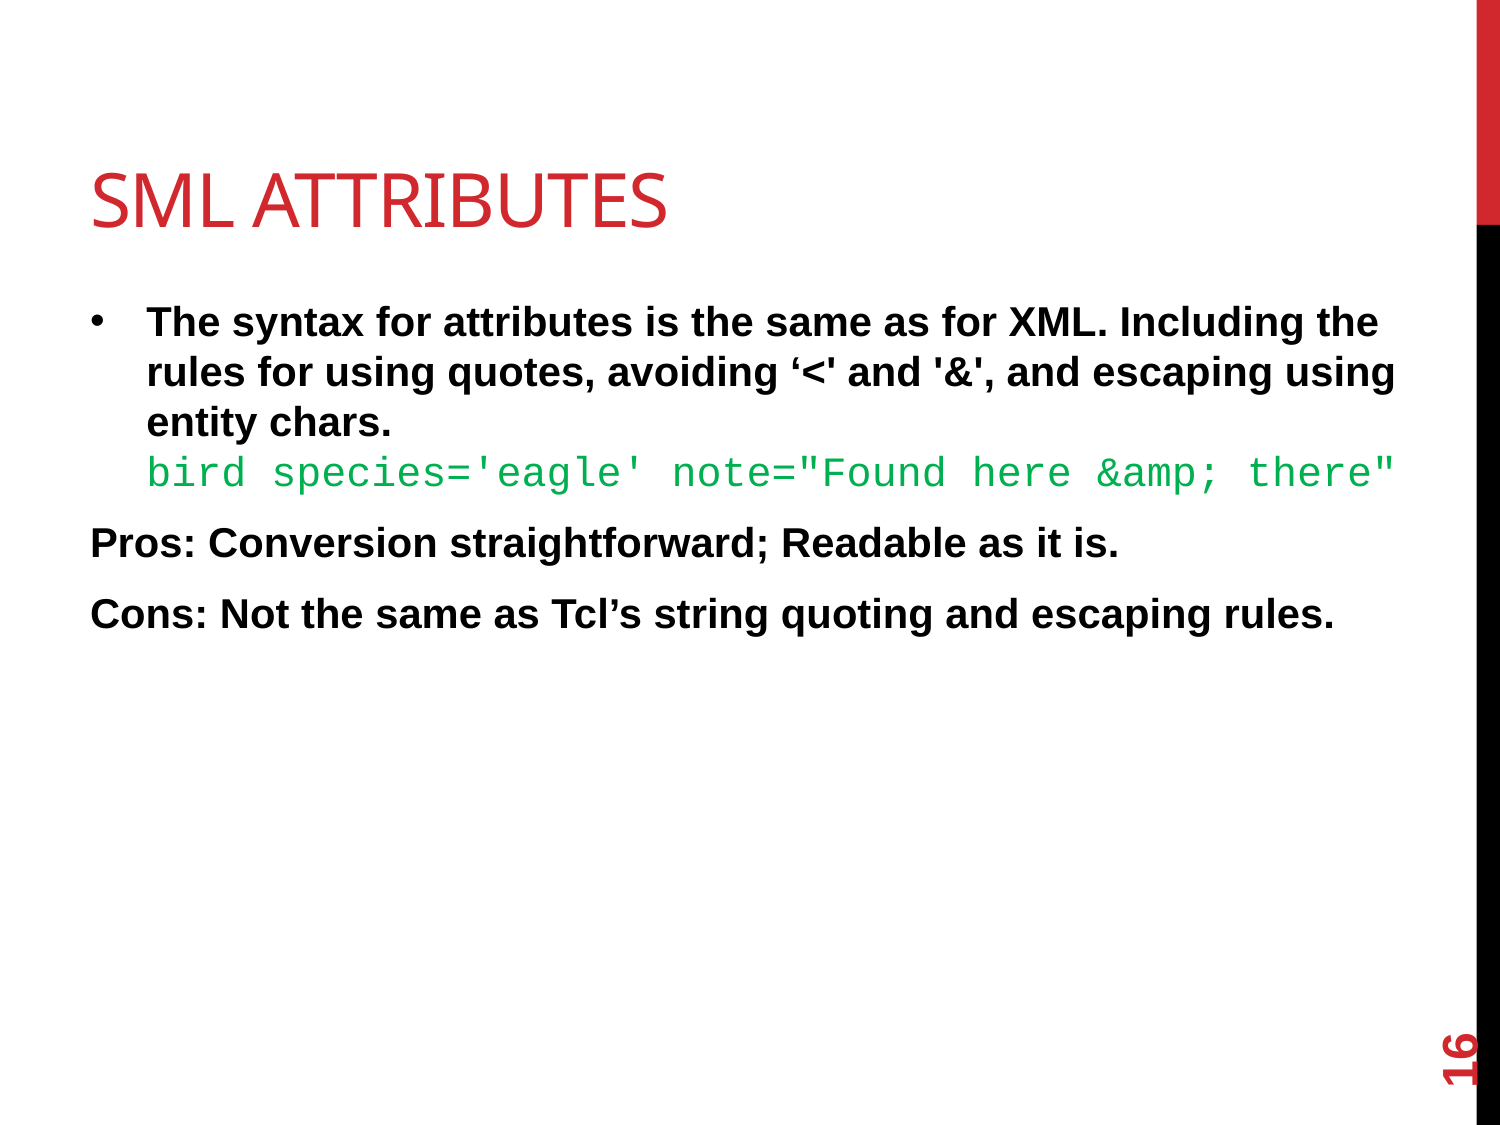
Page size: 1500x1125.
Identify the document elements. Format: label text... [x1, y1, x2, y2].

title SML Attributes [75, 25, 1025, 250]
slide_number 16 [1427, 887, 1488, 1104]
list The syntax for attributes is the same as for XML. Including the rules for using quotes, avoiding ‘<' and '&', and escaping using entity chars. bird species='eagle' note="Found here &amp; there" Pros: Conversion straightforward; Readable as it is. Cons: Not the same as Tcl’s string quoting and escaping rules. [75, 287, 1413, 1005]
